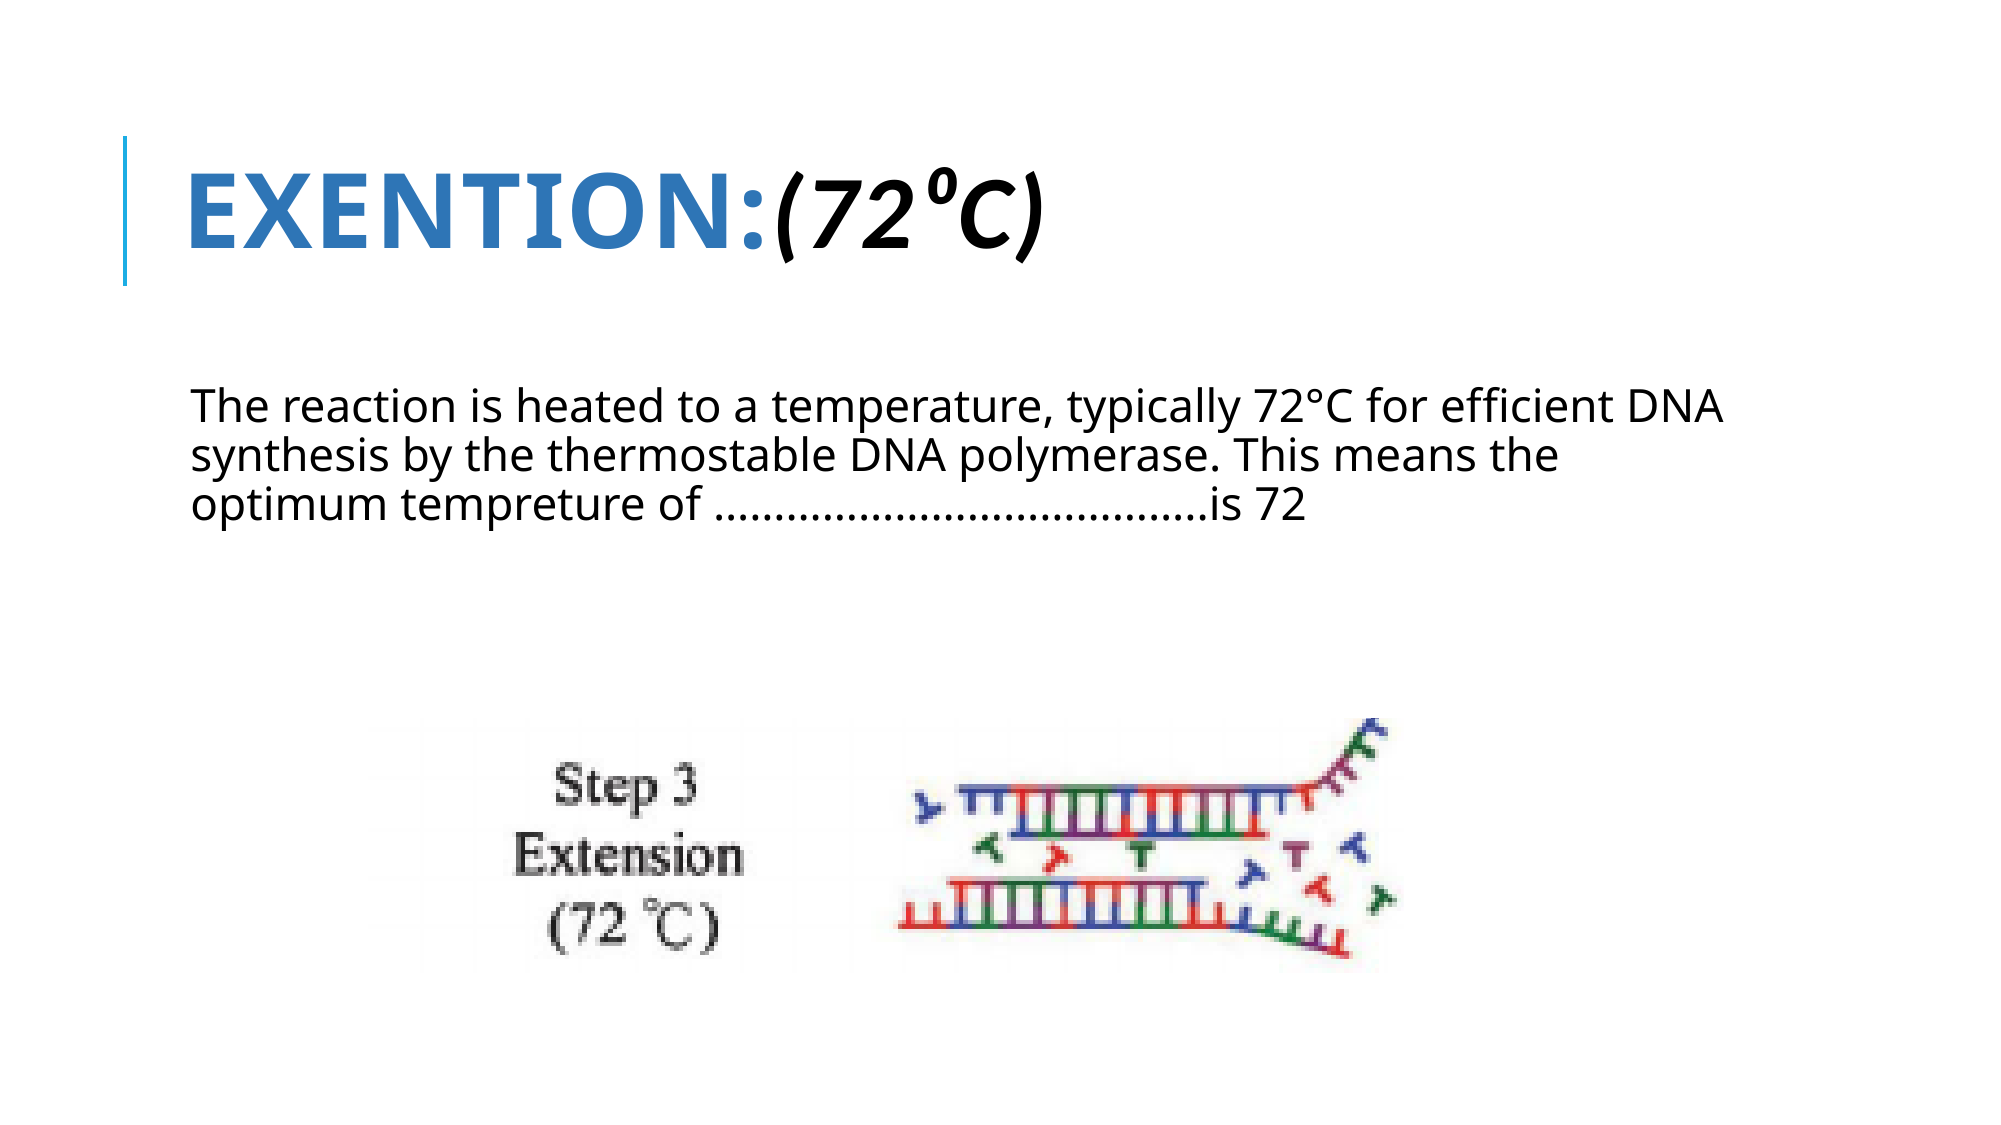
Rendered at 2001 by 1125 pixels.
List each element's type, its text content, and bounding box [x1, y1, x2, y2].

title Exention:(72⁰C) [168, 96, 1763, 342]
picture [368, 717, 1404, 973]
list The reaction is heated to a temperature, typically 72°C for efﬁcient DNA synthesis by the thermostable DNA polymerase. This means the optimum tempreture of …………………………………..is 72 [168, 375, 1763, 1035]
